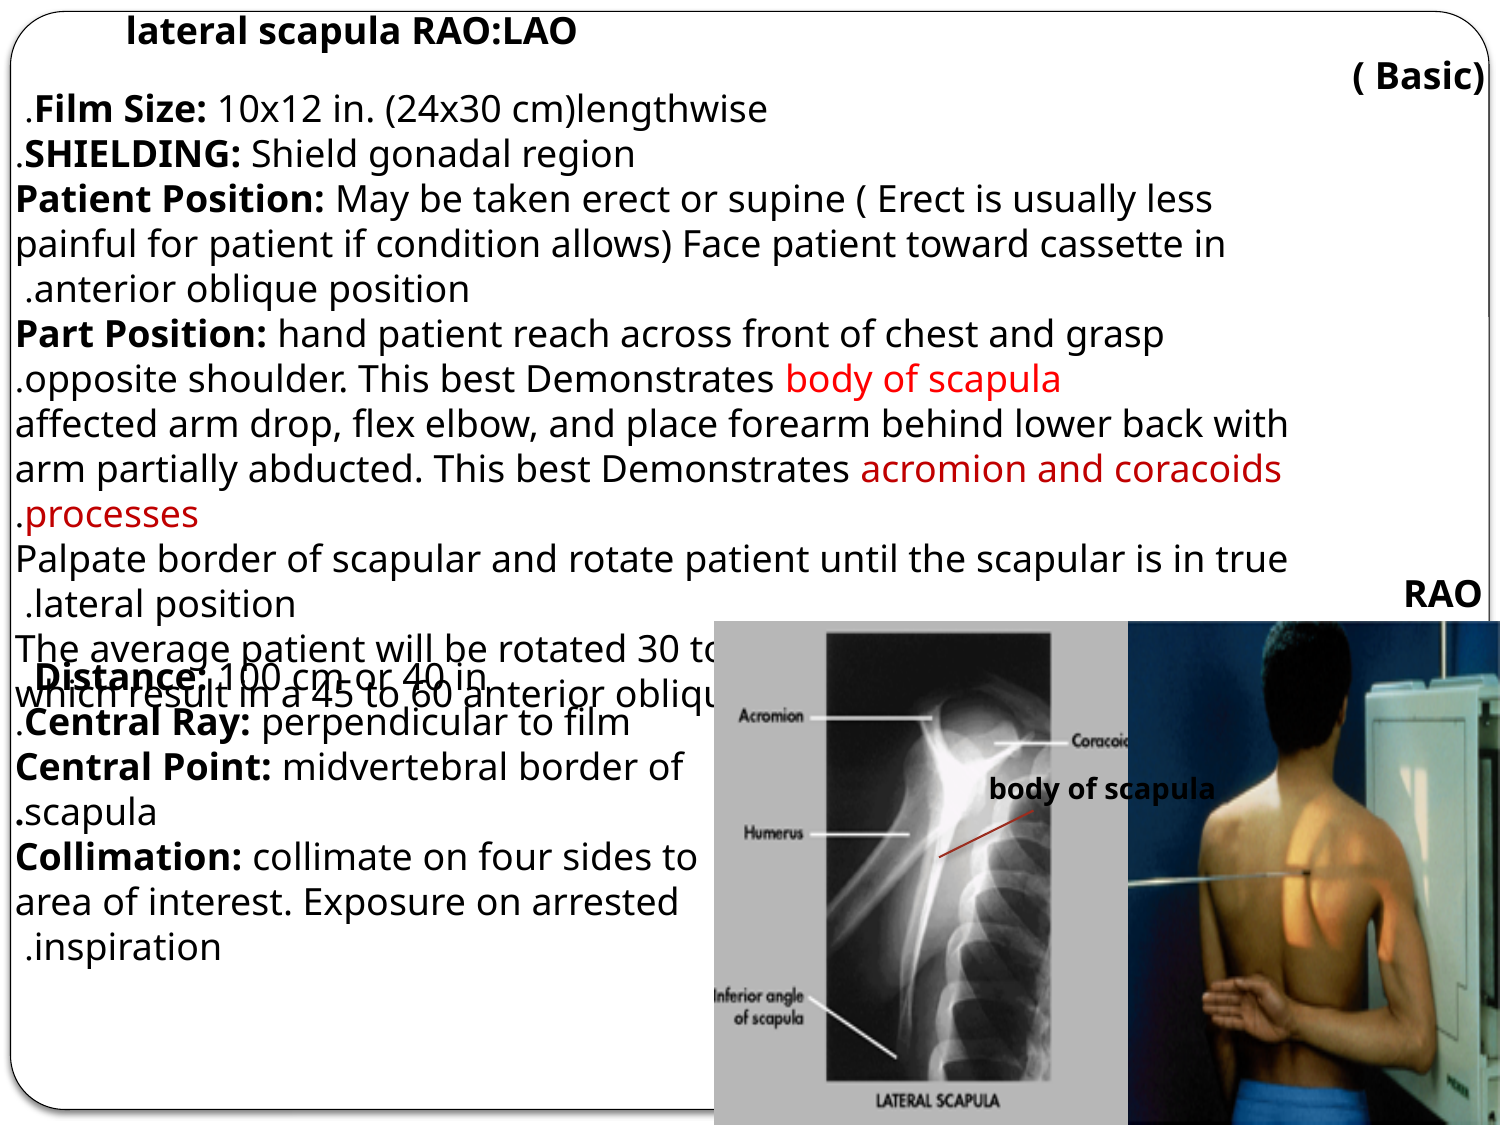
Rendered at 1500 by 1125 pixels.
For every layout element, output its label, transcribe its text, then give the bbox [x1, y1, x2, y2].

text_box lateral scapula RAO:LAO ( Basic) [29, 0, 1500, 105]
text_box Distance: 100 cm or 40 in. Central Ray: perpendicular to film. Central Point: midvertebral border of scapula. Collimation: collimate on four sides to area of interest. Exposure on arrested inspiration. [0, 645, 708, 975]
picture [714, 621, 1500, 1125]
text_box Film Size: 10x12 in. (24x30 cm)lengthwise. SHIELDING: Shield gonadal region. Patient Position: May be taken erect or supine ( Erect is usually less painful for patient if condition allows) Face patient toward cassette in anterior oblique position. Part Position: hand patient reach across front of chest and grasp opposite shoulder. This best Demonstrates body of scapula. affected arm drop, flex elbow, and place forearm behind lower back with arm partially abducted. This best Demonstrates acromion and coracoids processes. Palpate border of scapular and rotate patient until the scapular is in true lateral position. The average patient will be rotated 30 to45 degree from lateral position which result in a 45 to 60 anterior oblique position. lateral scapula [0, 78, 1317, 645]
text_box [938, 810, 1034, 858]
text_box RAO [1388, 562, 1498, 619]
